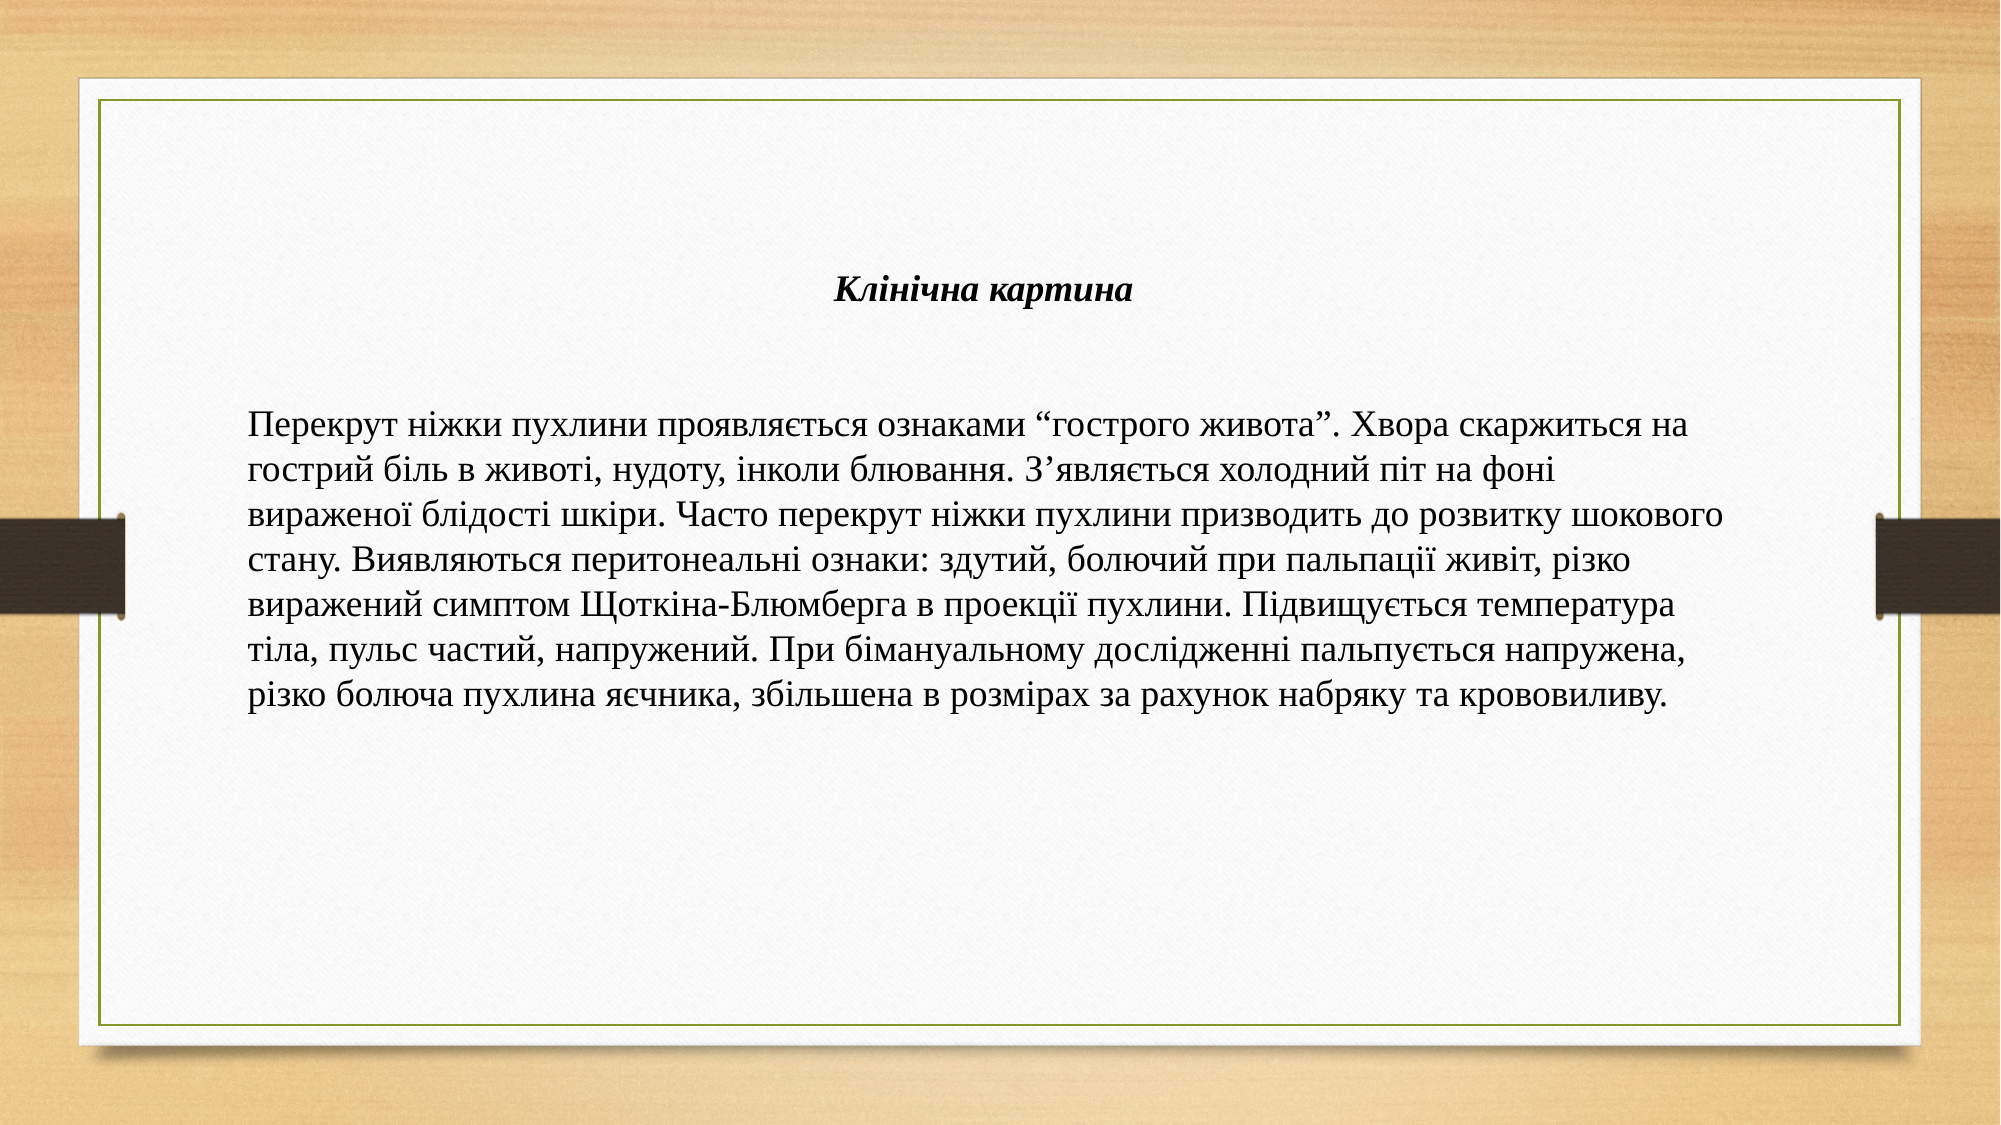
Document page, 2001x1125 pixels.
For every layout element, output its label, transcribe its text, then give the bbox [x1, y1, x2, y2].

picture [0, 0, 2001, 1125]
text_box Клінічна картина Перекрут ніжки пухлини проявляється ознаками “гострого живота”. Хвора скаржиться на гострий біль в животі, нудоту, інколи блювання. З’являється холодний піт на фоні вираженої блідості шкіри. Часто перекрут ніжки пухлини призводить до розвитку шокового стану. Виявляються перитонеальні ознаки: здутий, болючий при пальпації живіт, різко виражений симптом Щоткіна-Блюмберга в проекції пухлини. Підвищується температура тіла, пульс частий, напружений. При бімануальному дослідженні пальпується напружена, різко болюча пухлина яєчника, збільшена в розмірах за рахунок набряку та крововиливу. [232, 256, 1745, 722]
